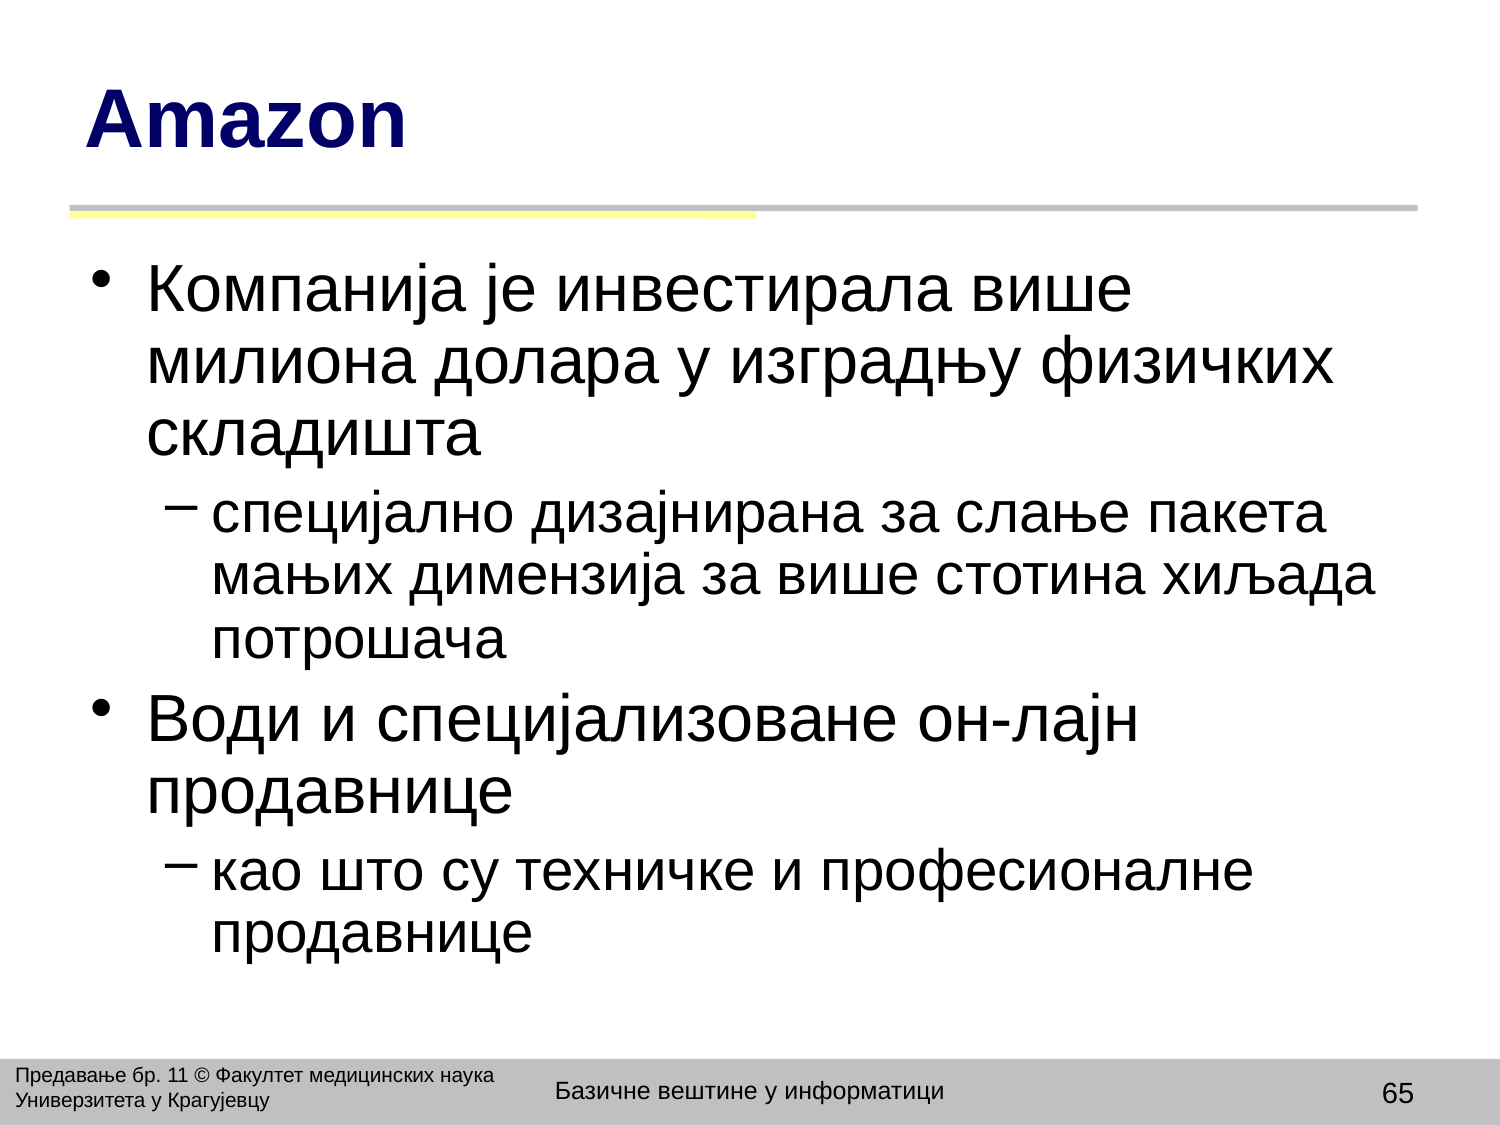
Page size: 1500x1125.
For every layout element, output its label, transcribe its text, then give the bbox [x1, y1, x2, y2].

list Компанија је инвестирала више милиона долара у изградњу физичких складишта специјално дизајнирана за слање пакета мањих димензија за више стотина хиљада потрошача Води и специјализоване он-лајн продавнице као што су техничке и професионалне продавнице [74, 246, 1426, 1023]
slide_number Предавање бр. 11 © Факултет медицинских наука Универзитета у Крагујевцу [0, 1053, 621, 1108]
slide_number 65 [1079, 1066, 1430, 1125]
title Amazon [69, 19, 1426, 208]
footer Базичне вештине у информатици [512, 1066, 988, 1125]
